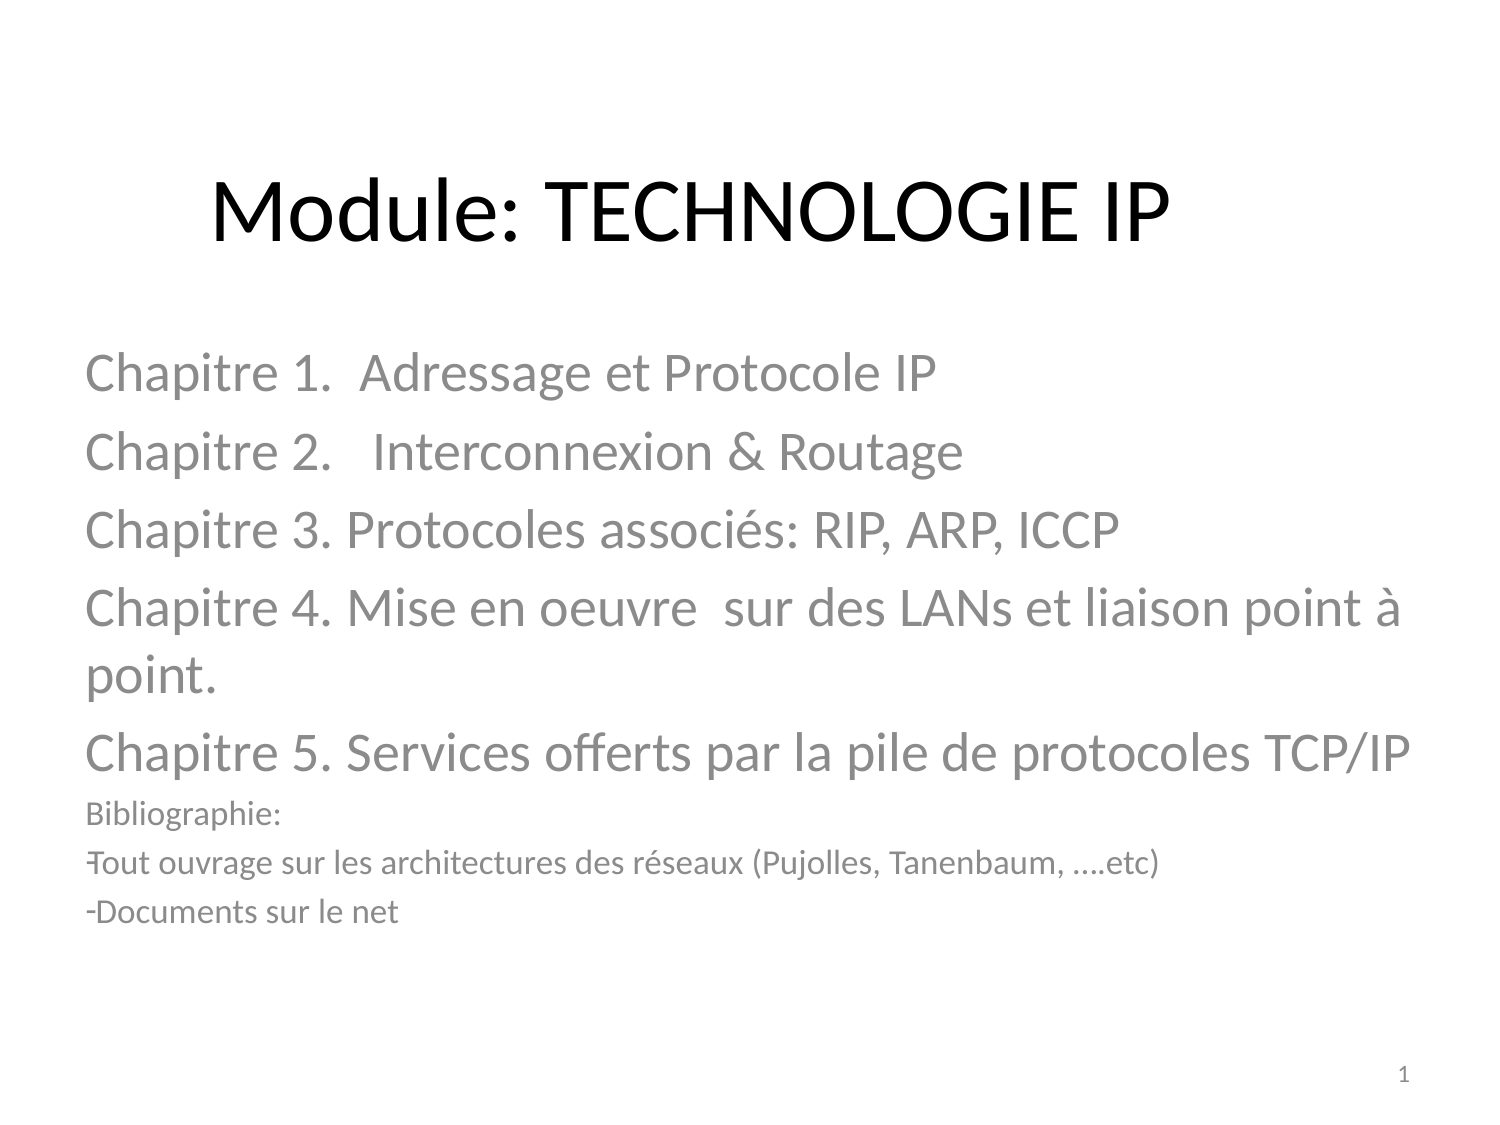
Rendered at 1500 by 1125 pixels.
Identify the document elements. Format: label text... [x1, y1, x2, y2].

slide_number 1 [1074, 1042, 1425, 1103]
title Module: TECHNOLOGIE IP [117, 46, 1266, 328]
subtitle Chapitre 1. Adressage et Protocole IP Chapitre 2. Interconnexion & Routage Chapitre 3. Protocoles associés: RIP, ARP, ICCP Chapitre 4. Mise en oeuvre sur des LANs et liaison point à point. Chapitre 5. Services offerts par la pile de protocoles TCP/IP Bibliographie: Tout ouvrage sur les architectures des réseaux (Pujolles, Tanenbaum, ….etc) Documents sur le net [70, 328, 1442, 1008]
